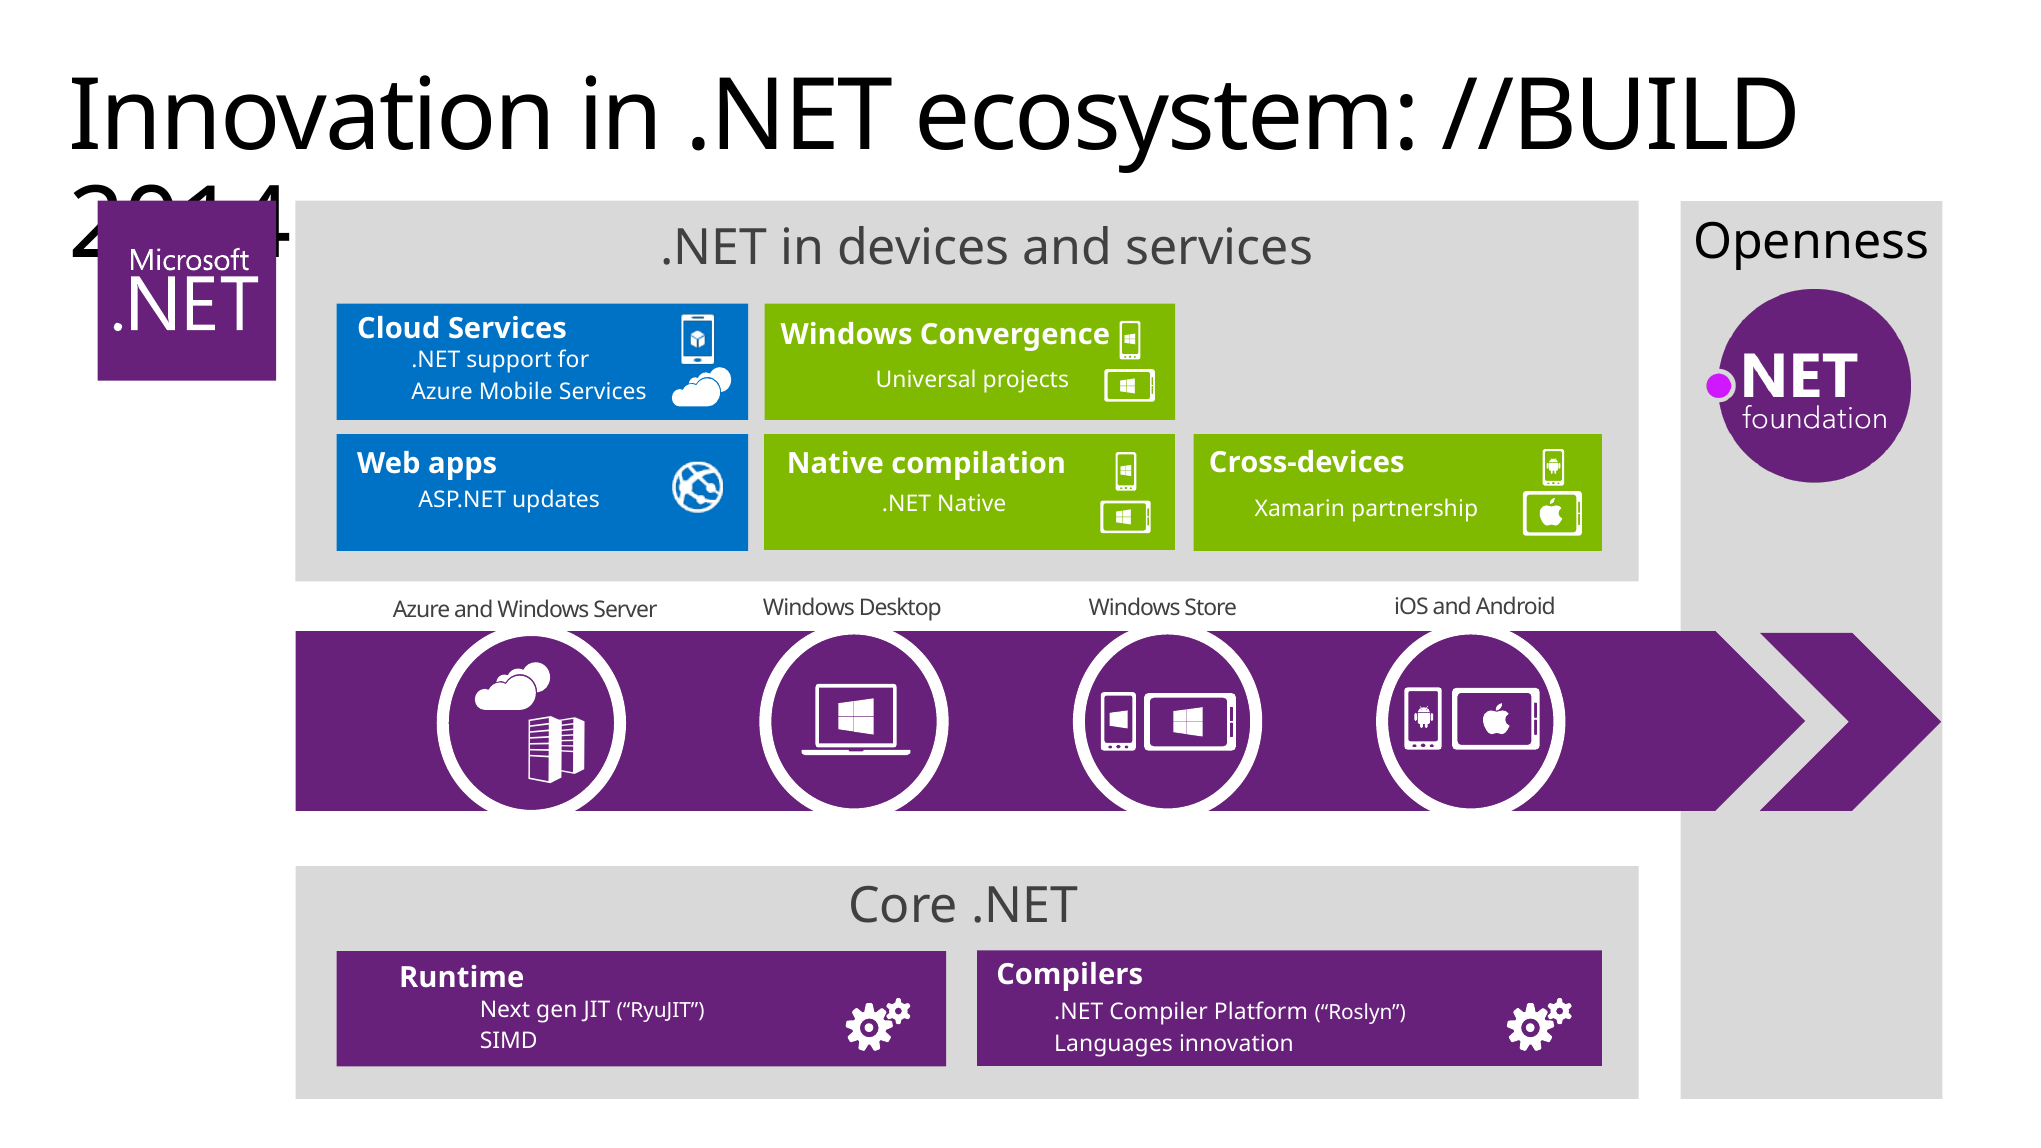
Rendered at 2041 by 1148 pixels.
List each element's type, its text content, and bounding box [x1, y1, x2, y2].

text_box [97, 200, 1943, 1099]
title Innovation in .NET ecosystem: //BUILD 2014 [45, 48, 1996, 199]
